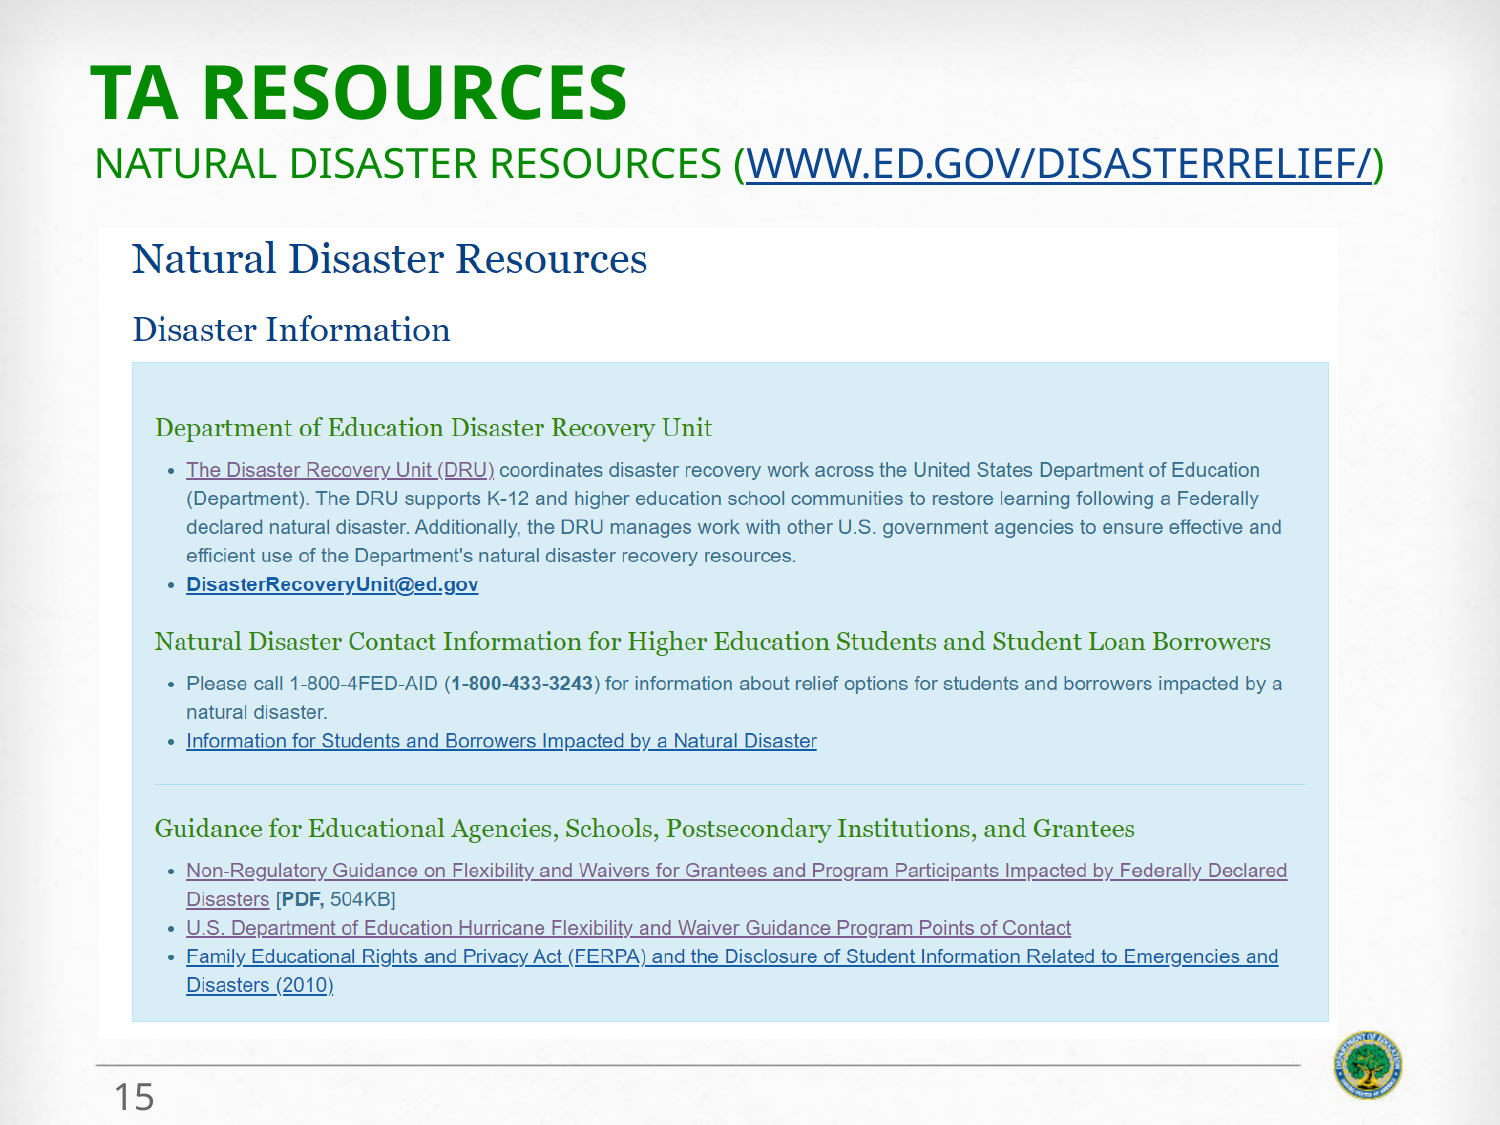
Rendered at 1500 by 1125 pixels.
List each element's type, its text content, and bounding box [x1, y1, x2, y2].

picture [0, 0, 1500, 1125]
title TA Resources [75, 37, 1425, 129]
list Natural Disaster Resources (www.ed.gov/disasterrelief/) [75, 129, 1425, 213]
slide_number 15 [112, 1065, 200, 1125]
